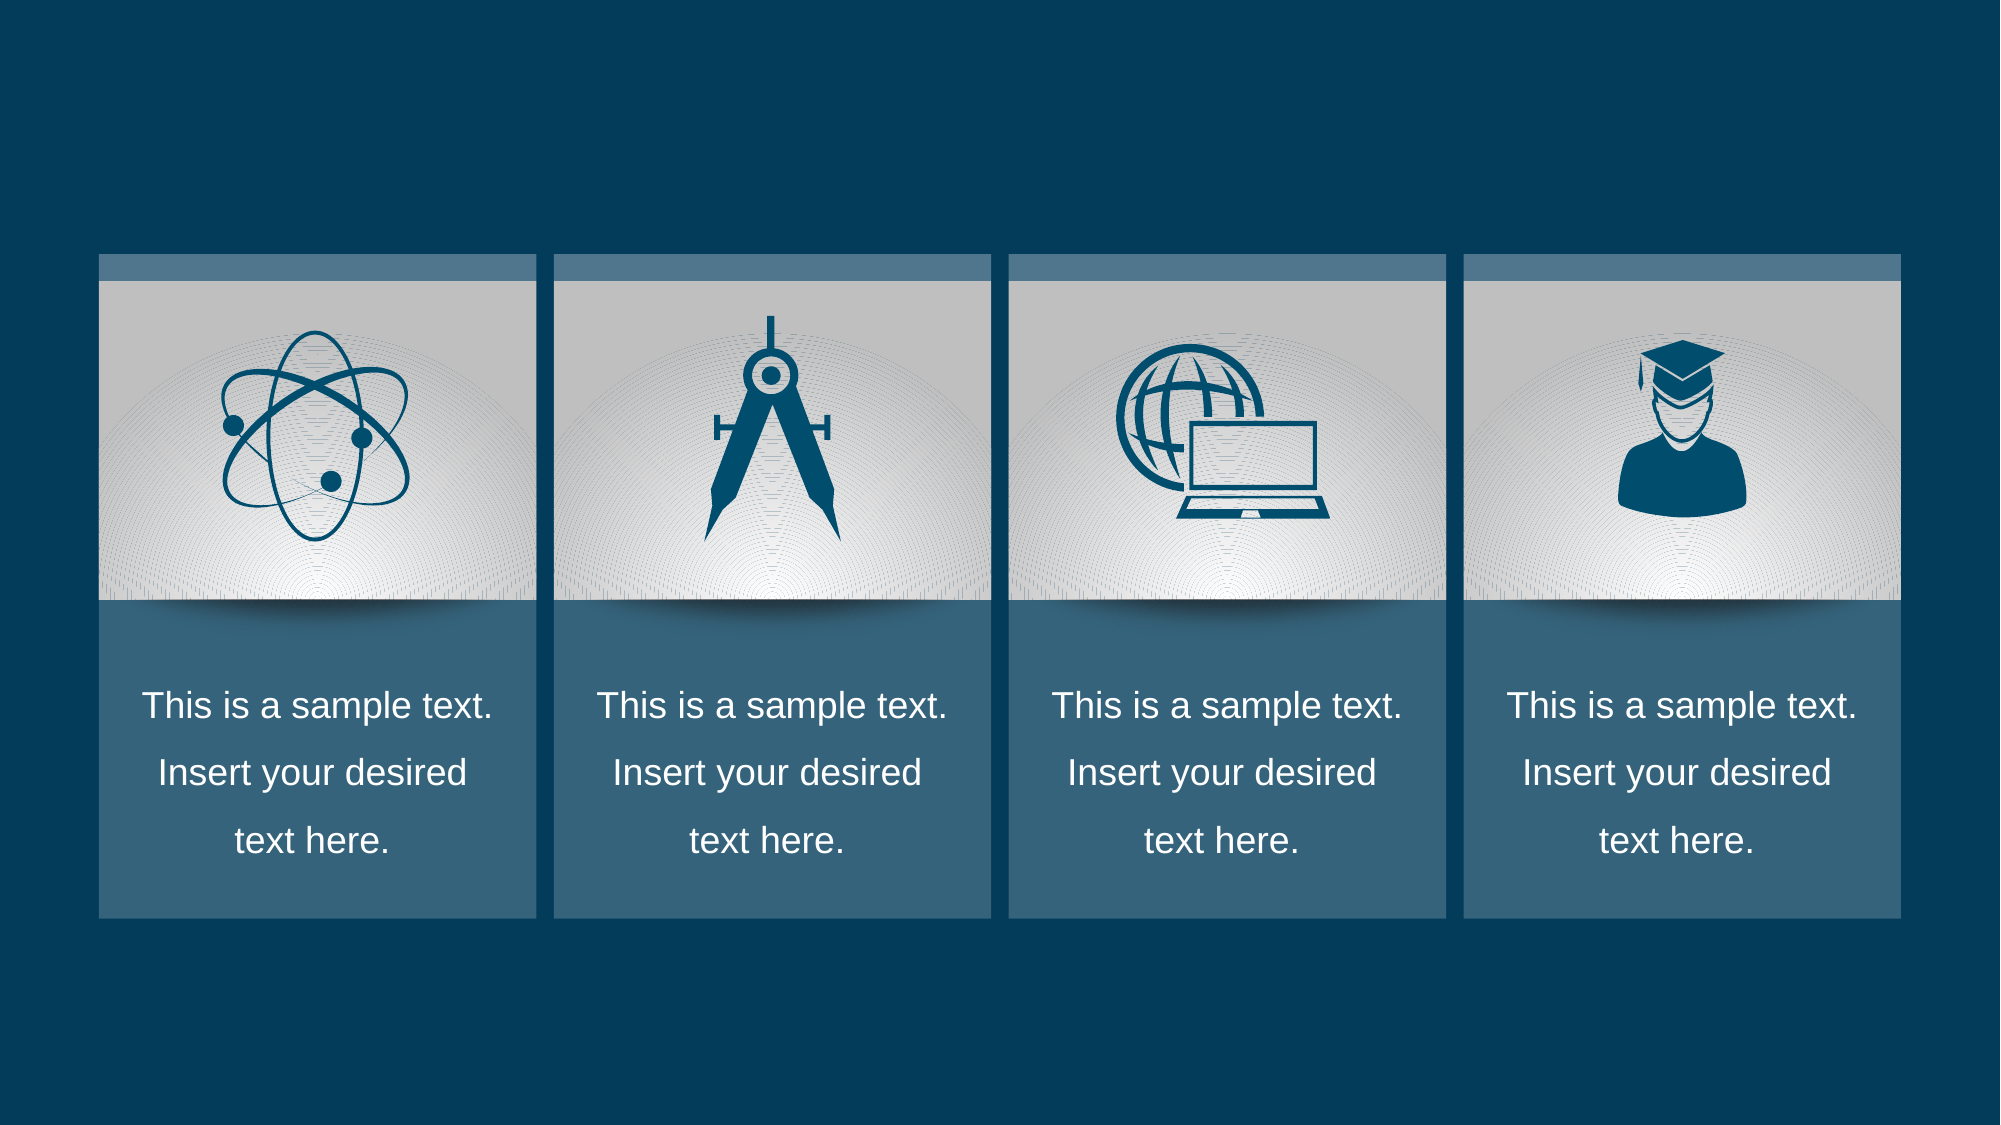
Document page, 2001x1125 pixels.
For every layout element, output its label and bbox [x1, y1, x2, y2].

text_box [1463, 254, 1901, 599]
picture [553, 599, 992, 720]
text_box [98, 254, 537, 599]
text_box [1618, 339, 1747, 518]
text_box [704, 315, 841, 542]
picture [98, 599, 537, 720]
text_box [98, 720, 537, 919]
picture [1463, 599, 1901, 720]
text_box [1116, 343, 1330, 519]
picture [1012, 599, 1450, 720]
text_box [553, 720, 992, 919]
text_box [1008, 254, 1447, 919]
text_box [1463, 720, 1901, 919]
text_box [553, 254, 992, 599]
